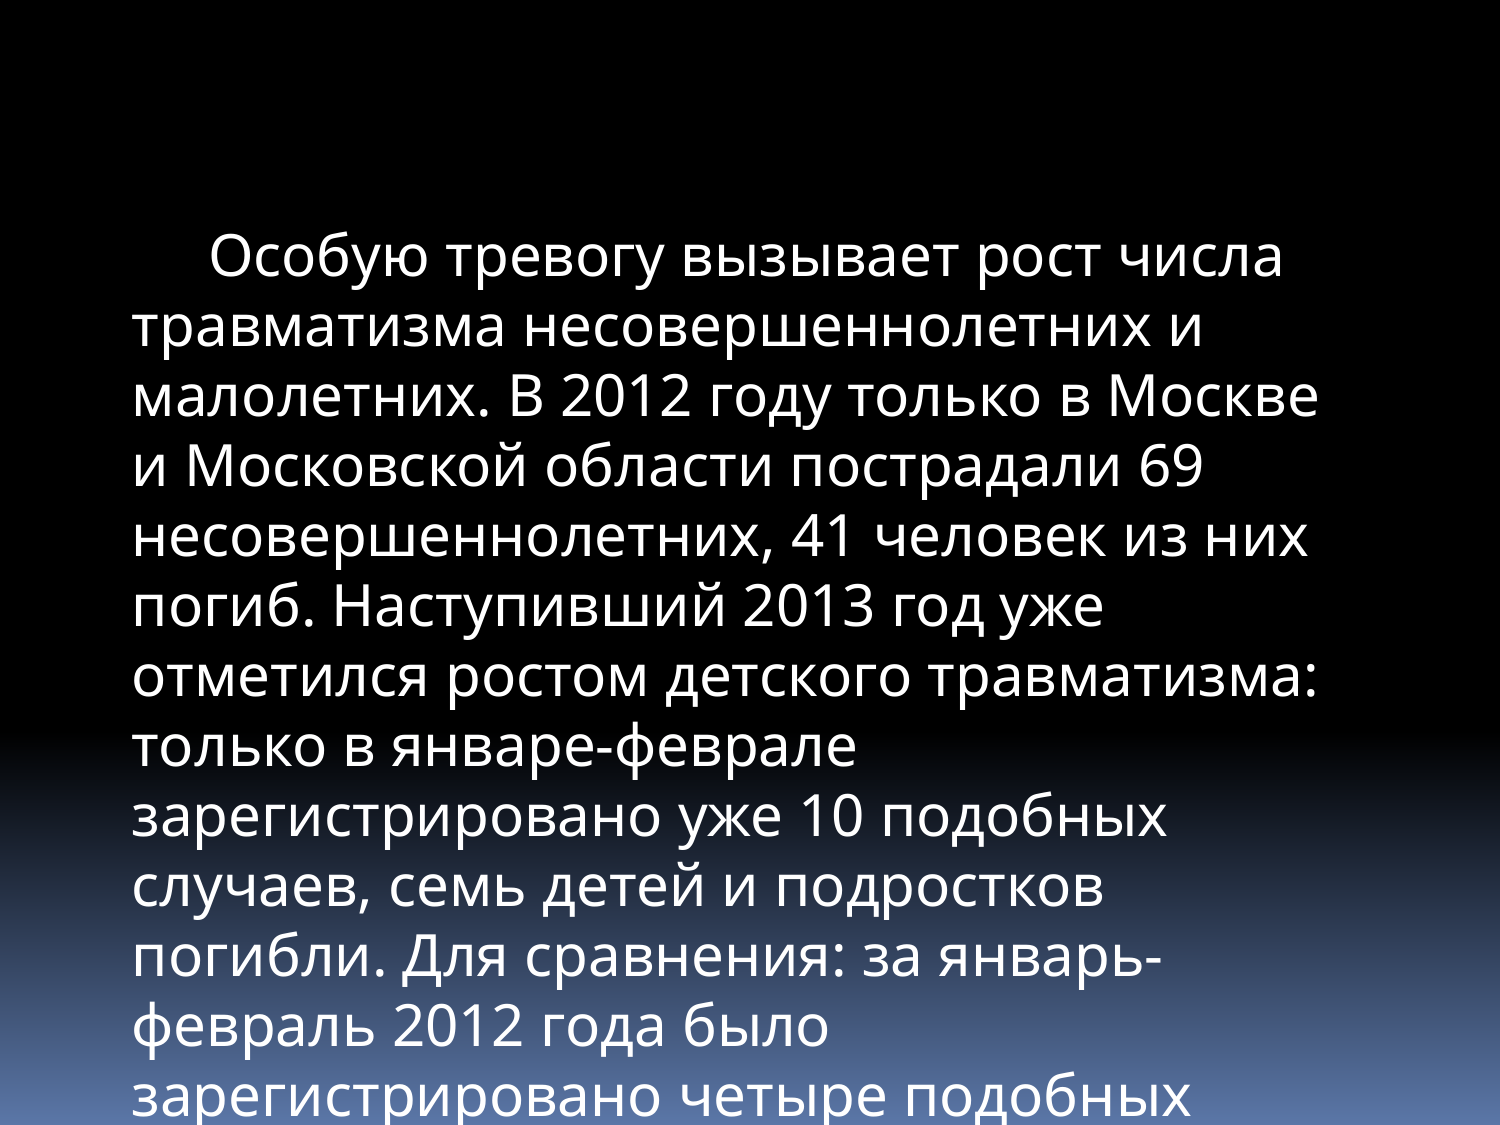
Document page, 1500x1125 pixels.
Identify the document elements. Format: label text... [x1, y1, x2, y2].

text_box Особую тревогу вызывает рост числа травматизма несовершеннолетних и малолетних. В 2012 году только в Москве и Московской области пострадали 69 несовершеннолетних, 41 человек из них погиб. Наступивший 2013 год уже отметился ростом детского травматизма: только в январе-феврале зарегистрировано уже 10 подобных случаев, семь детей и подростков погибли. Для сравнения: за январь-февраль 2012 года было зарегистрировано четыре подобных факта. [117, 210, 1372, 1125]
